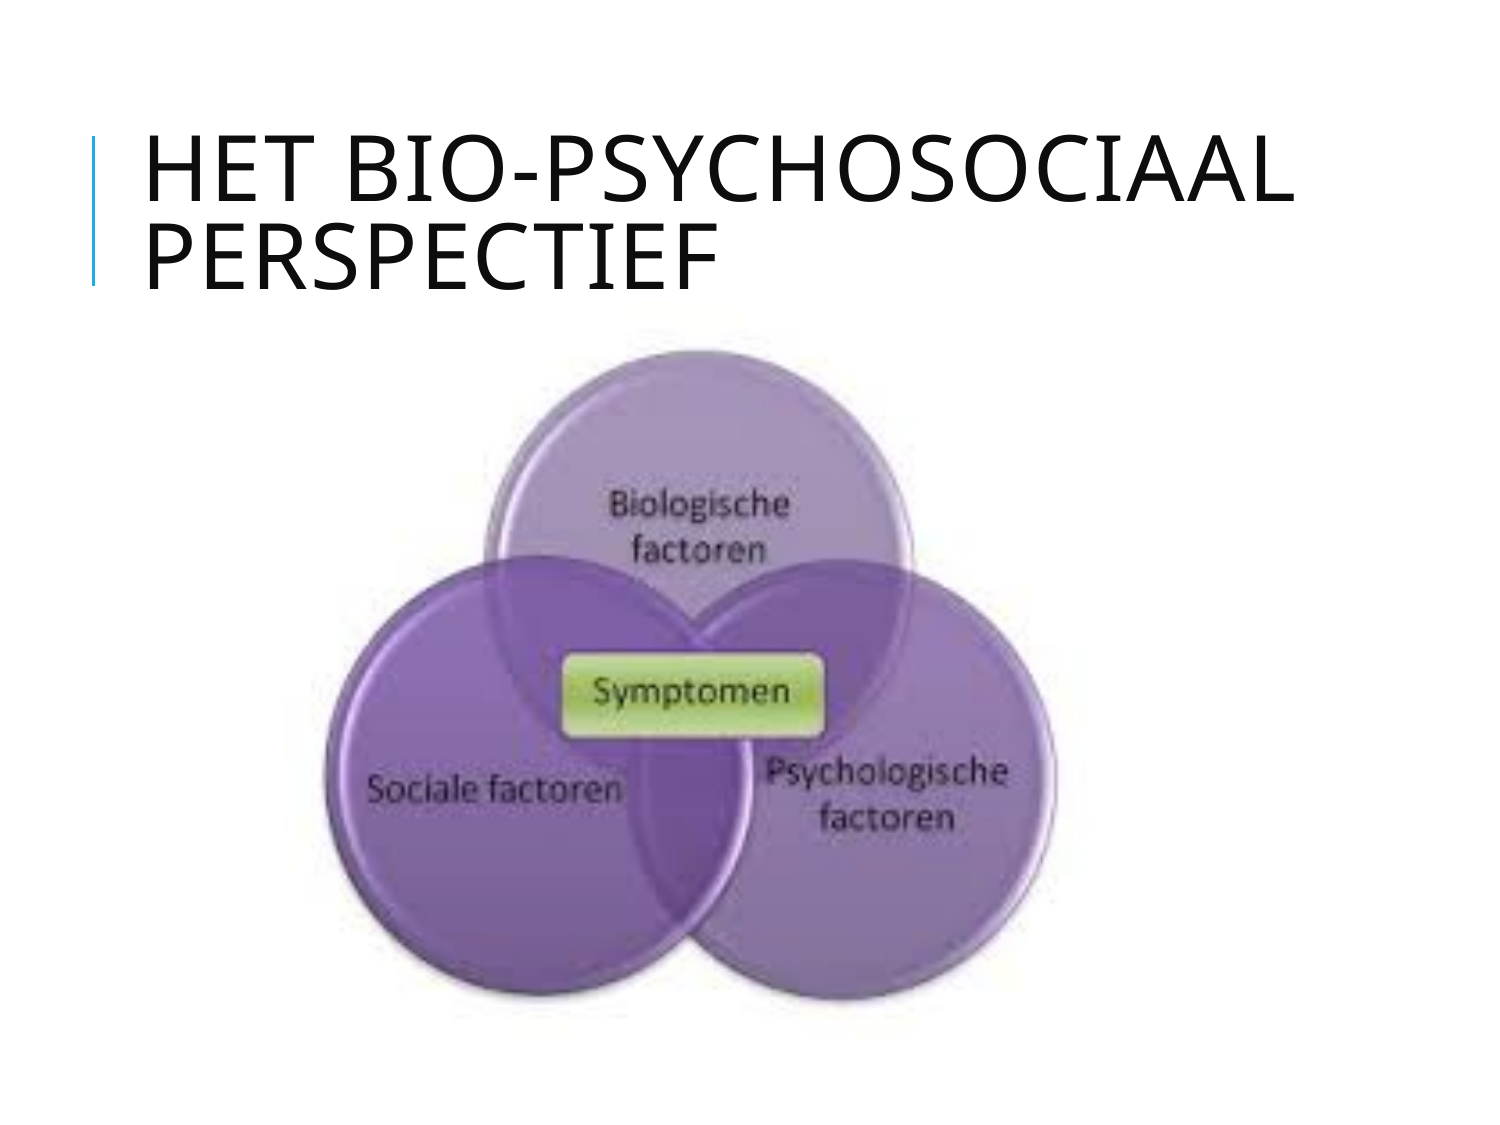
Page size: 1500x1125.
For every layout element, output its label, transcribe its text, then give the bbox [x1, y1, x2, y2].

title Het BIO-Psychosociaal perspectief [126, 96, 1322, 342]
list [284, 302, 1164, 1042]
